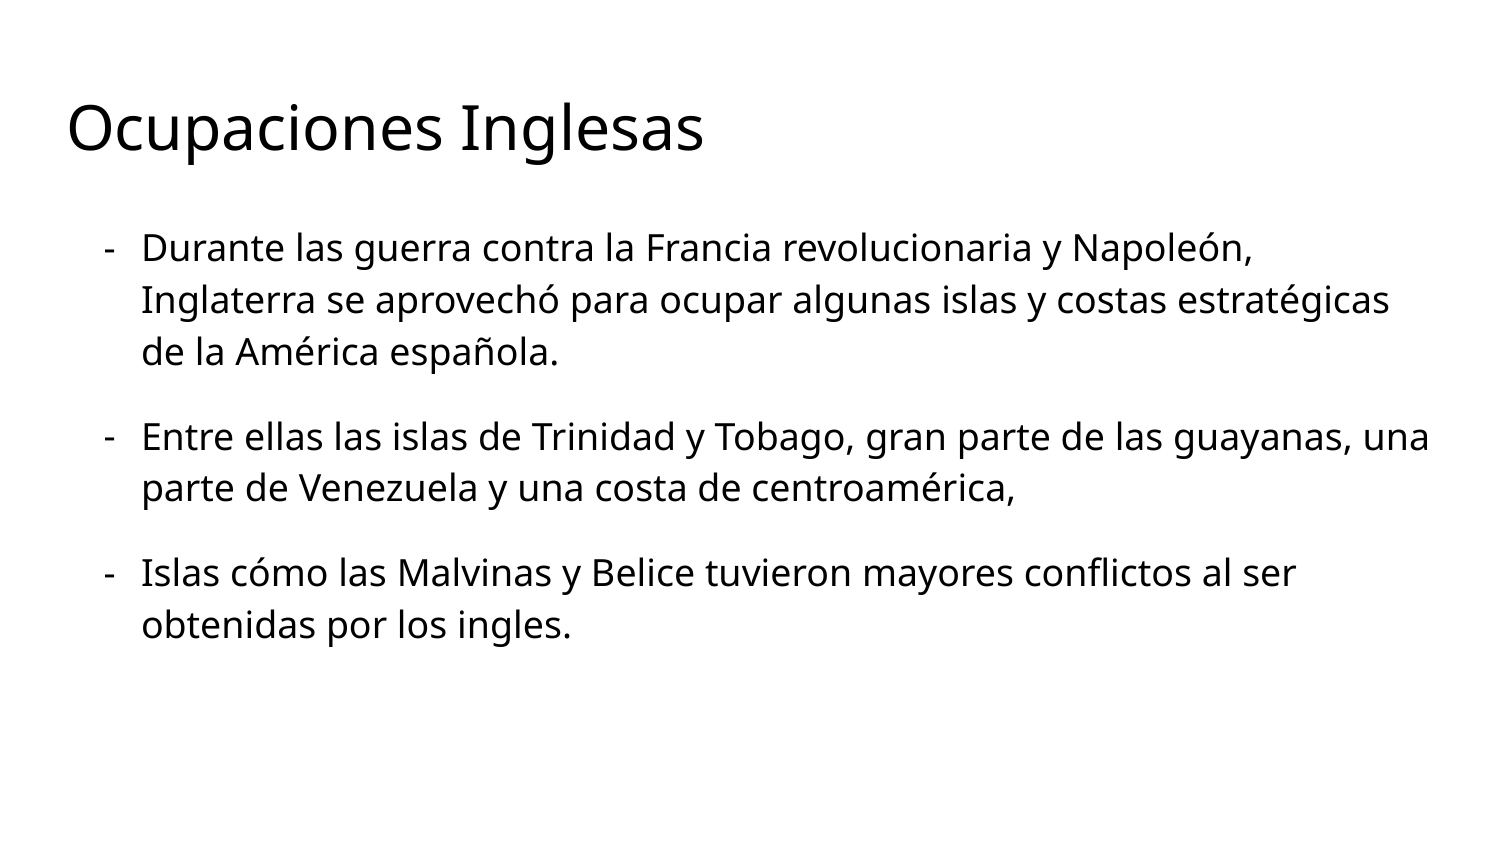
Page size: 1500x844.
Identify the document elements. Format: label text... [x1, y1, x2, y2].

title Ocupaciones Inglesas [51, 72, 1449, 167]
list Durante las guerra contra la Francia revolucionaria y Napoleón, Inglaterra se aprovechó para ocupar algunas islas y costas estratégicas de la América española. Entre ellas las islas de Trinidad y Tobago, gran parte de las guayanas, una parte de Venezuela y una costa de centroamérica, Islas cómo las Malvinas y Belice tuvieron mayores conflictos al ser obtenidas por los ingles. [51, 202, 1449, 750]
